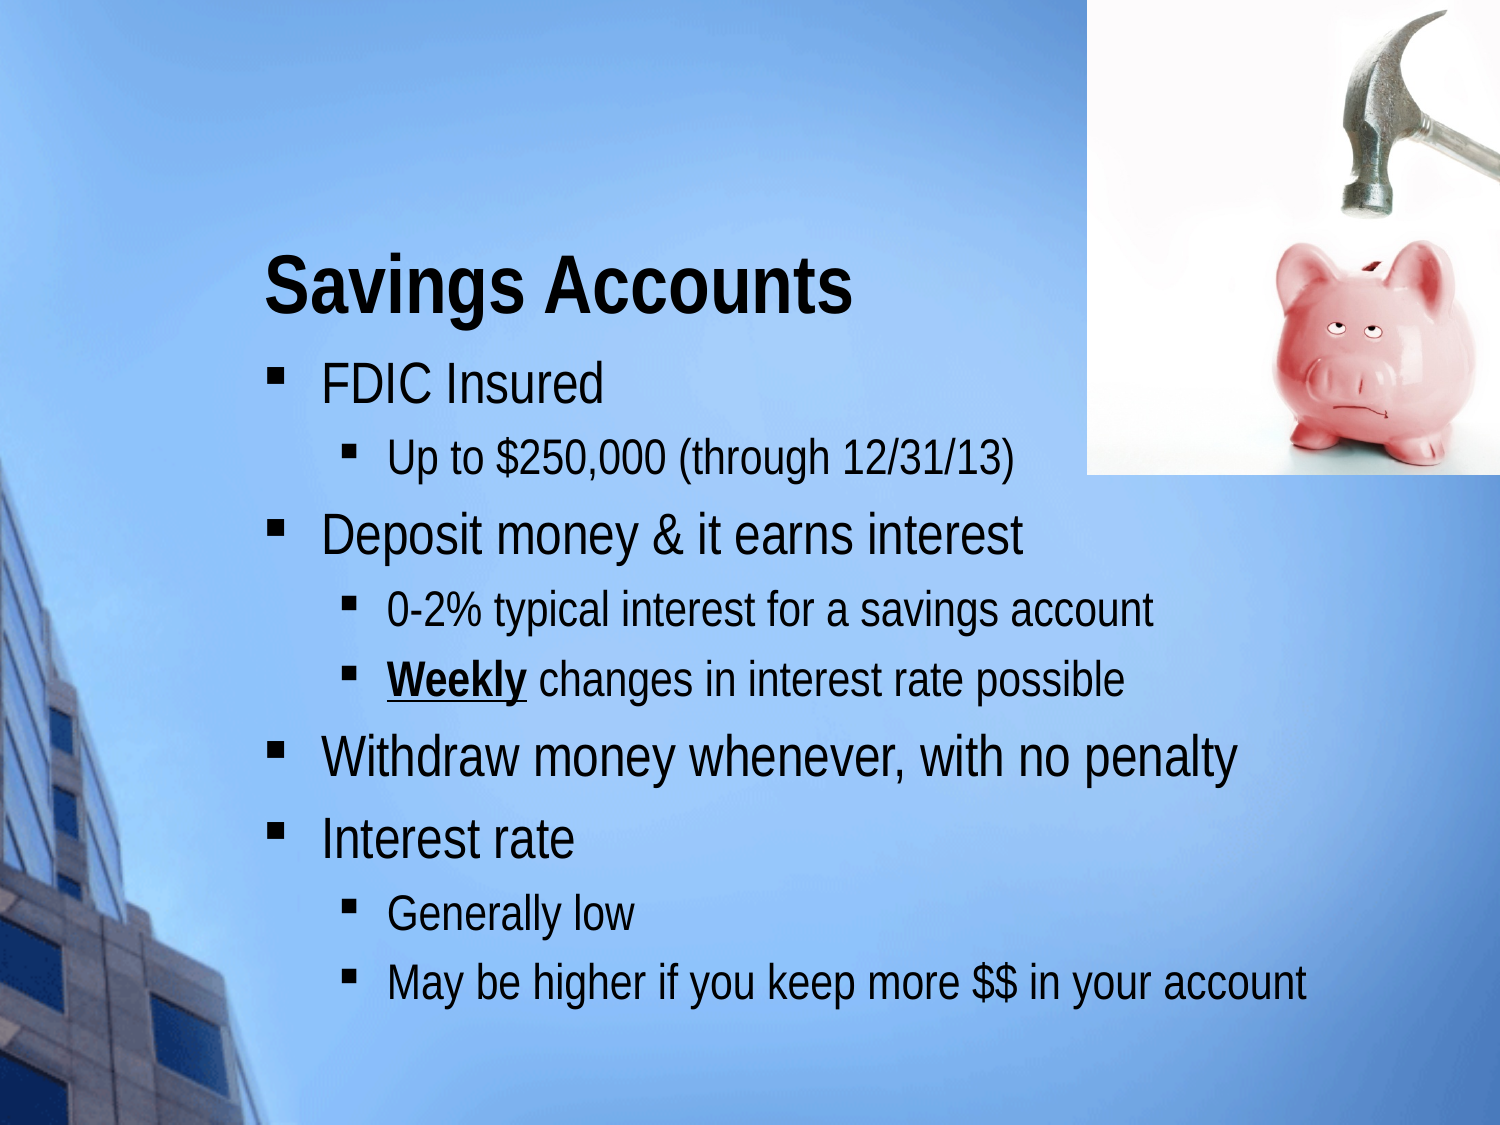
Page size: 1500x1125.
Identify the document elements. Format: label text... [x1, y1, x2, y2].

picture [0, 0, 1500, 1125]
title Savings Accounts [249, 112, 1082, 337]
list FDIC Insured Up to $250,000 (through 12/31/13) Deposit money & it earns interest 0-2% typical interest for a savings account Weekly changes in interest rate possible Withdraw money whenever, with no penalty Interest rate Generally low May be higher if you keep more $$ in your account [249, 337, 1413, 913]
